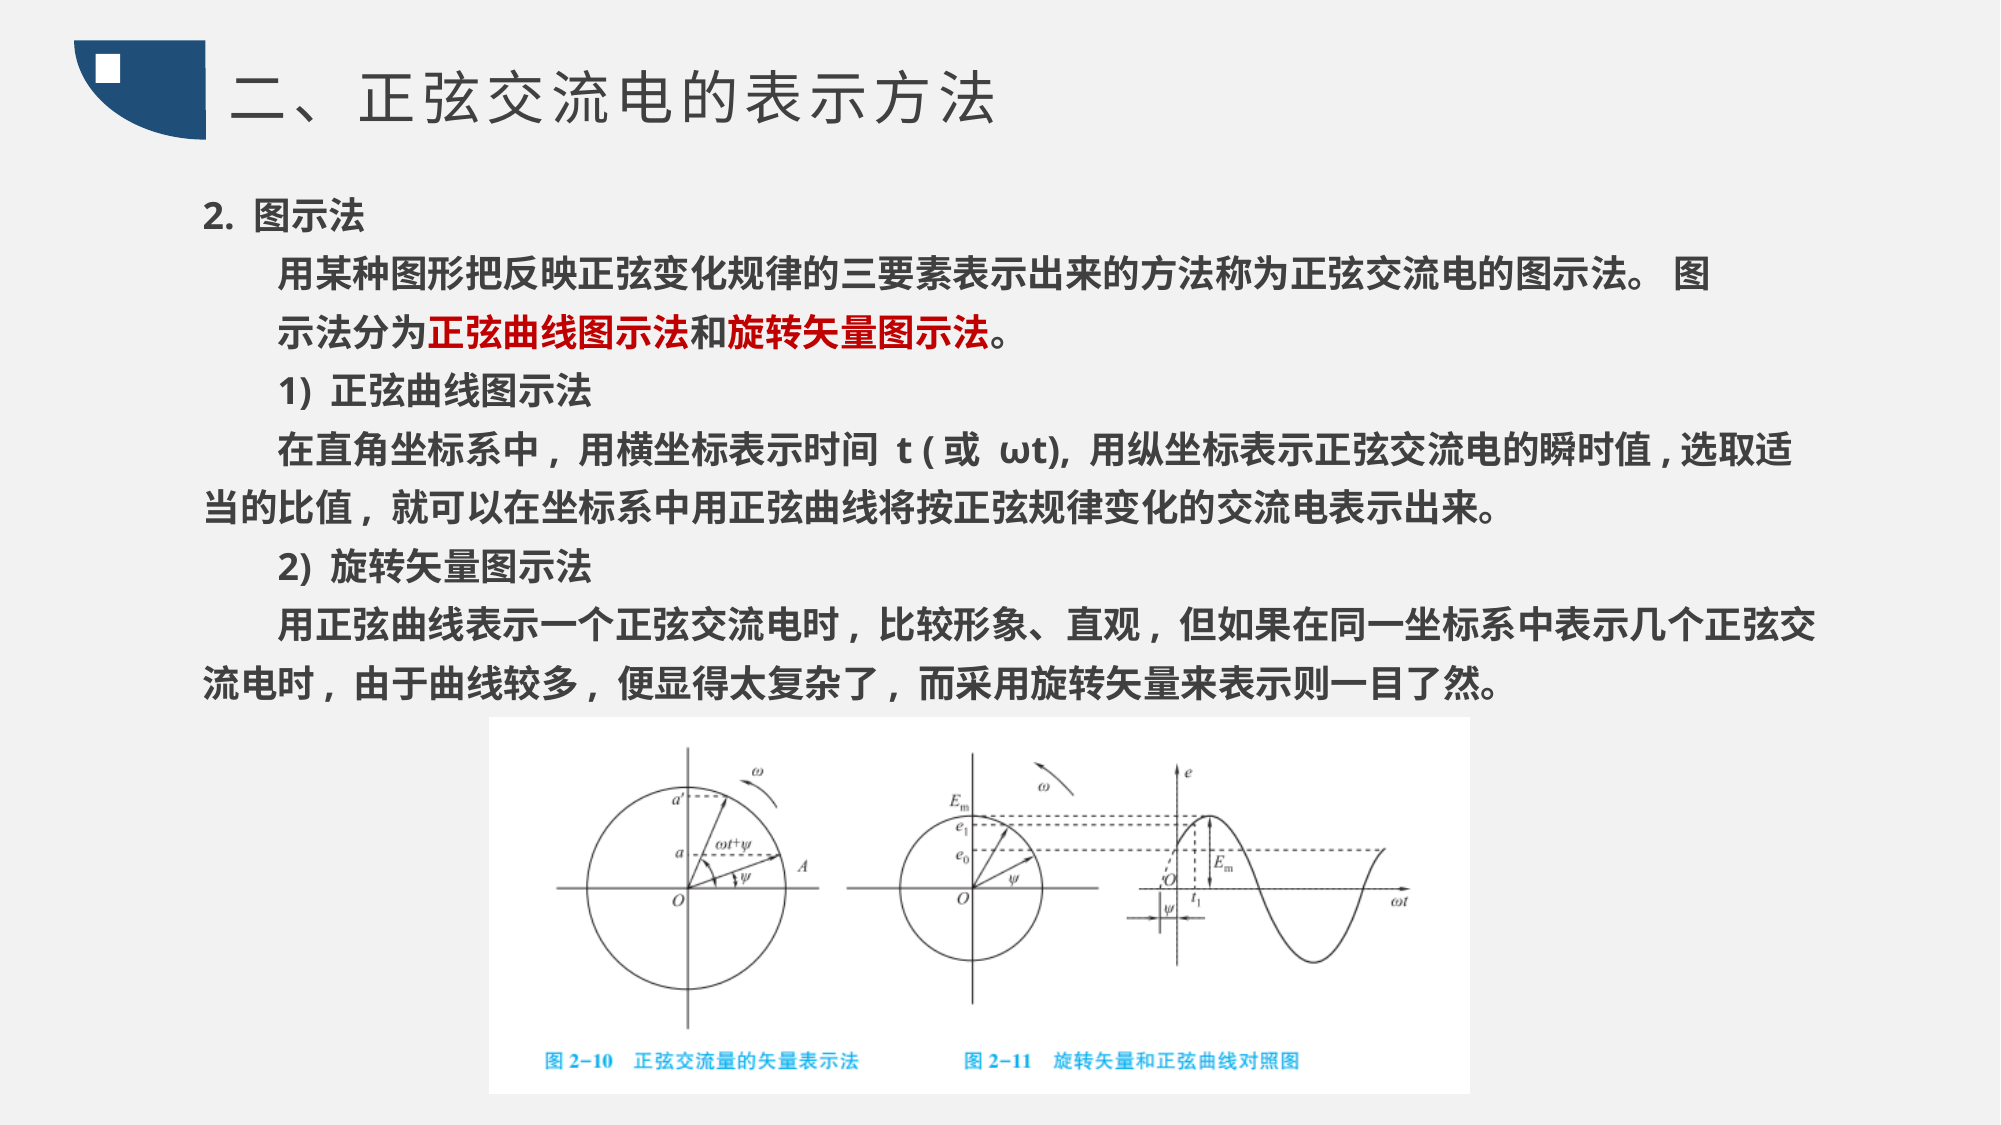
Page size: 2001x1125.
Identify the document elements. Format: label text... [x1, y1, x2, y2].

picture [489, 717, 1470, 1094]
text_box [74, 0, 1070, 140]
text_box 2. 图示法 用某种图形把反映正弦变化规律的三要素表示出来的方法称为正弦交流电的图示法。 图 示法分为正弦曲线图示法和旋转矢量图示法。 1) 正弦曲线图示法 在直角坐标系中, 用横坐标表示时间 t (或 ωt), 用纵坐标表示正弦交流电的瞬时值,选取适当的比值, 就可以在坐标系中用正弦曲线将按正弦规律变化的交流电表示出来。 2) 旋转矢量图示法 用正弦曲线表示一个正弦交流电时, 比较形象、直观, 但如果在同一坐标系中表示几个正弦交流电时, 由于曲线较多, 便显得太复杂了, 而采用旋转矢量来表示则一目了然。 [187, 171, 1834, 712]
